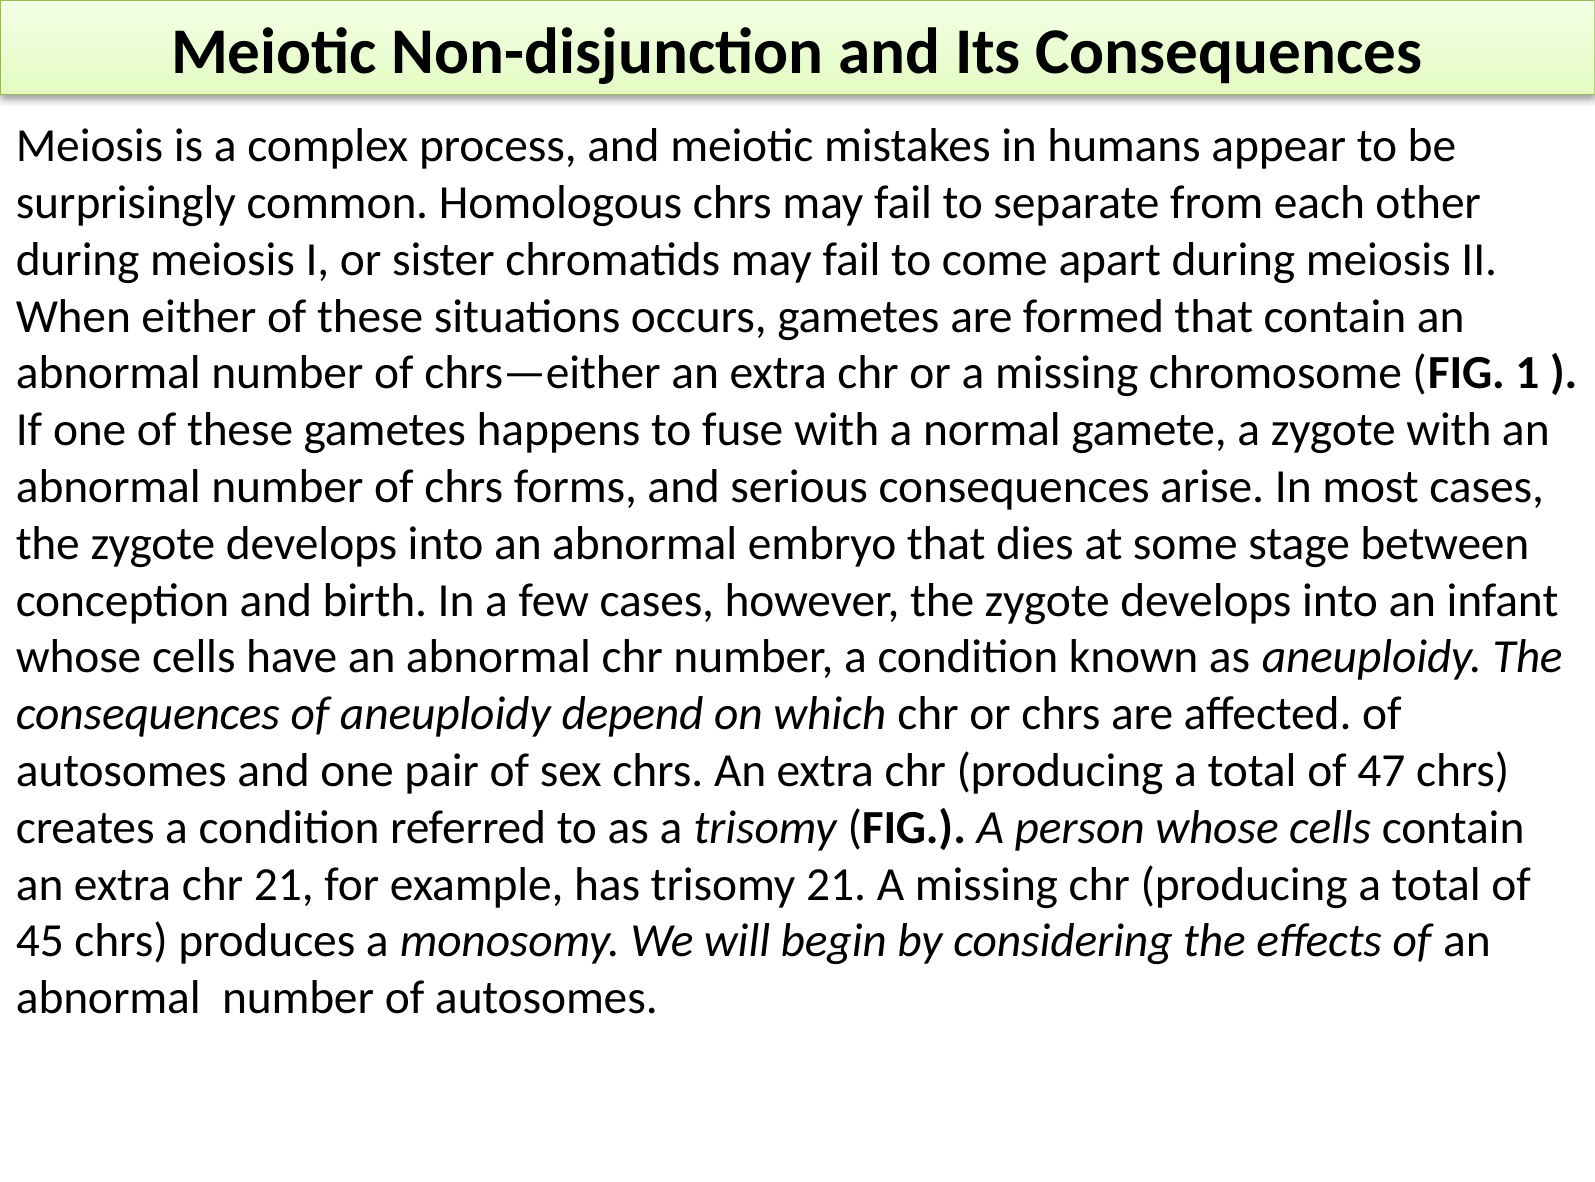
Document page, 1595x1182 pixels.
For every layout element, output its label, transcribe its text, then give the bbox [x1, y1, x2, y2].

title Meiotic Non-disjunction and Its Consequences [0, 0, 1595, 95]
list Meiosis is a complex process, and meiotic mistakes in humans appear to be surprisingly common. Homologous chrs may fail to separate from each other during meiosis I, or sister chromatids may fail to come apart during meiosis II. When either of these situations occurs, gametes are formed that contain an abnormal number of chrs—either an extra chr or a missing chromosome (FIG. 1 ). If one of these gametes happens to fuse with a normal gamete, a zygote with an abnormal number of chrs forms, and serious consequences arise. In most cases, the zygote develops into an abnormal embryo that dies at some stage between conception and birth. In a few cases, however, the zygote develops into an infant whose cells have an abnormal chr number, a condition known as aneuploidy. The consequences of aneuploidy depend on which chr or chrs are affected. of autosomes and one pair of sex chrs. An extra chr (producing a total of 47 chrs) creates a condition referred to as a trisomy (FIG.). A person whose cells contain an extra chr 21, for example, has trisomy 21. A missing chr (producing a total of 45 chrs) produces a monosomy. We will begin by considering the effects of an abnormal number of autosomes. [0, 106, 1595, 1056]
